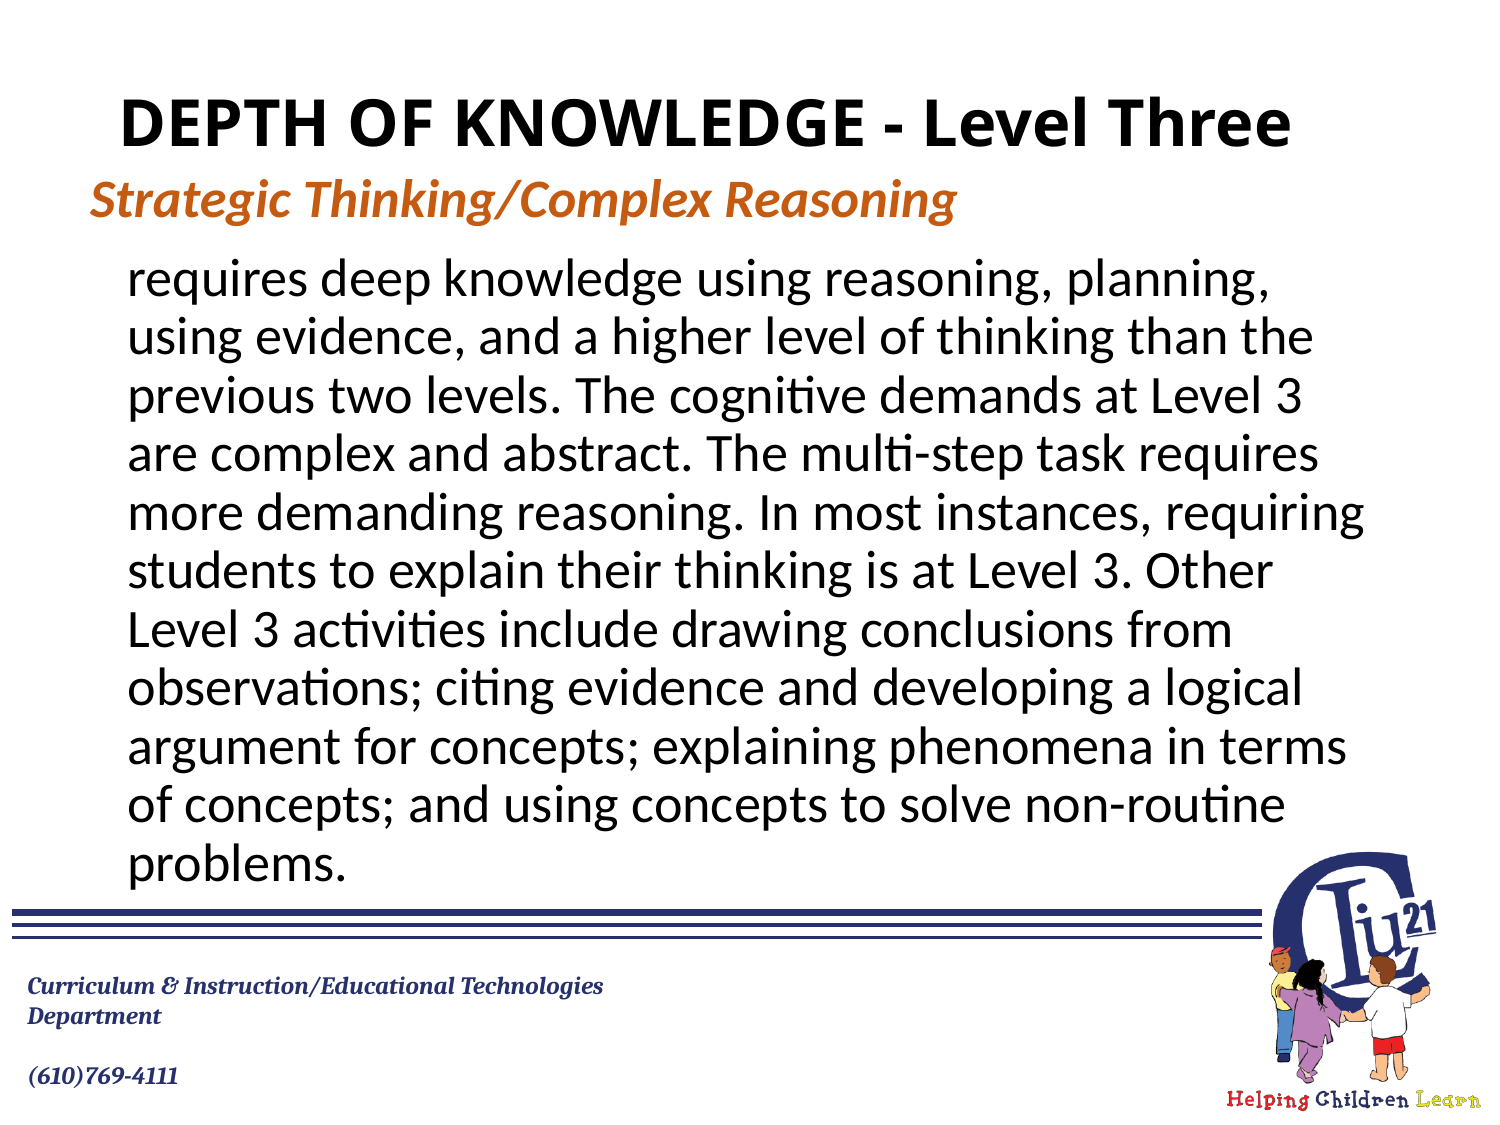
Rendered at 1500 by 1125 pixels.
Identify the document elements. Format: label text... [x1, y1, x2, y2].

list Strategic Thinking/Complex Reasoning requires deep knowledge using reasoning, planning, using evidence, and a higher level of thinking than the previous two levels. The cognitive demands at Level 3 are complex and abstract. The multi-step task requires more demanding reasoning. In most instances, requiring students to explain their thinking is at Level 3. Other Level 3 activities include drawing conclusions from observations; citing evidence and developing a logical argument for concepts; explaining phenomena in terms of concepts; and using concepts to solve non-routine problems. [75, 162, 1400, 837]
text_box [12, 837, 1500, 1121]
title DEPTH OF KNOWLEDGE - Level Three [103, 59, 1397, 162]
